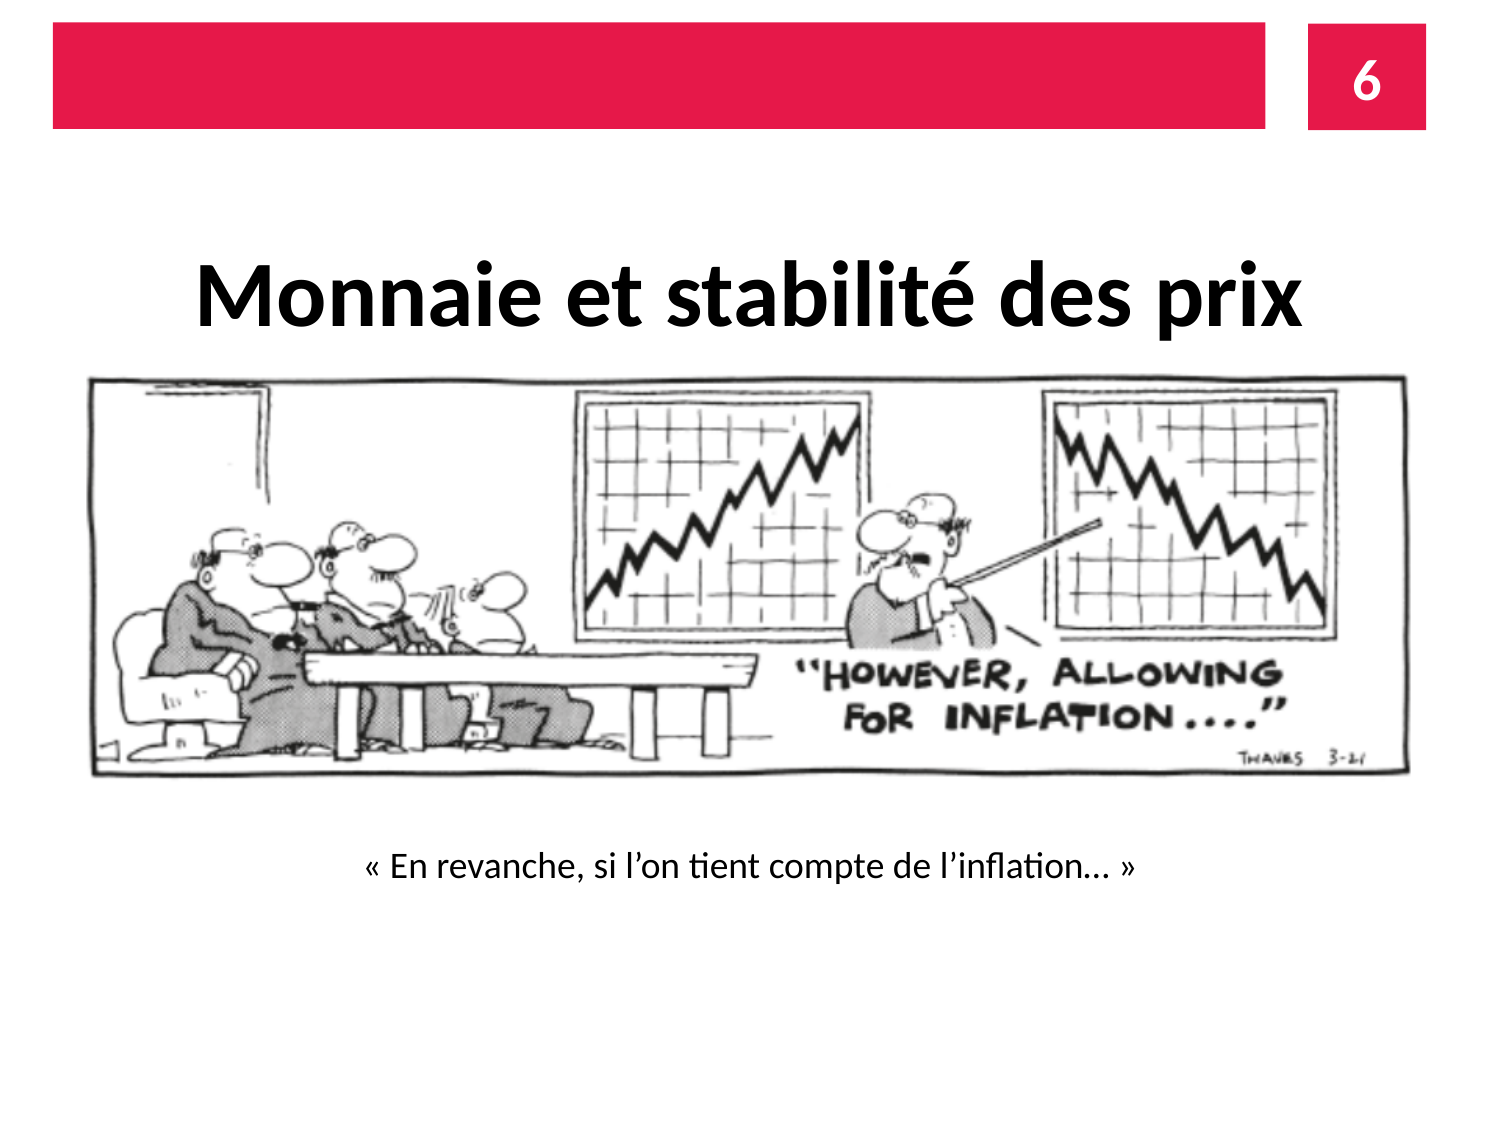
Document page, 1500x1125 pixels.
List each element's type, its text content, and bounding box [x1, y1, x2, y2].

text_box [52, 22, 1266, 129]
text_box « En revanche, si l’on tient compte de l’inflation… » [0, 834, 1500, 894]
picture [85, 373, 1414, 783]
title Monnaie et stabilité des prix [112, 113, 1388, 355]
text_box 6 [1308, 23, 1427, 131]
